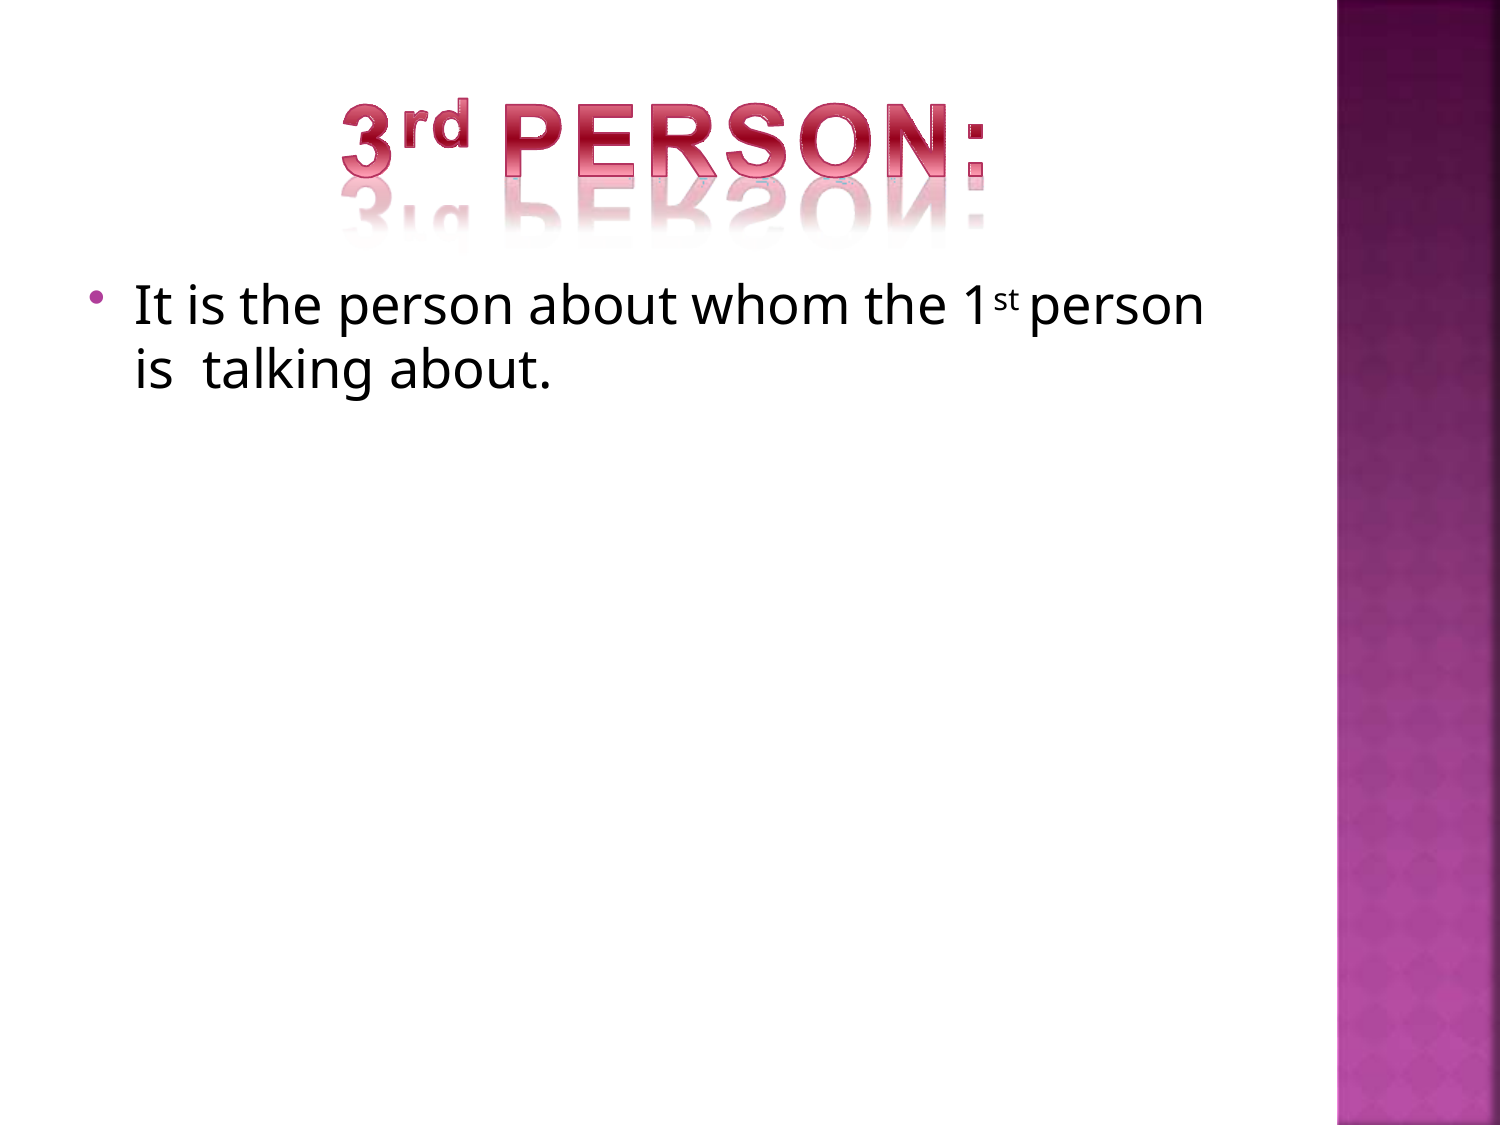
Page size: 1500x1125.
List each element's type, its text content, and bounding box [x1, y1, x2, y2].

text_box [340, 103, 393, 251]
text_box [403, 205, 470, 256]
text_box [404, 97, 469, 149]
picture [1337, 0, 1500, 1125]
text_box It is the person about whom the 1st person is talking about. [83, 267, 1225, 400]
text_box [503, 102, 985, 252]
